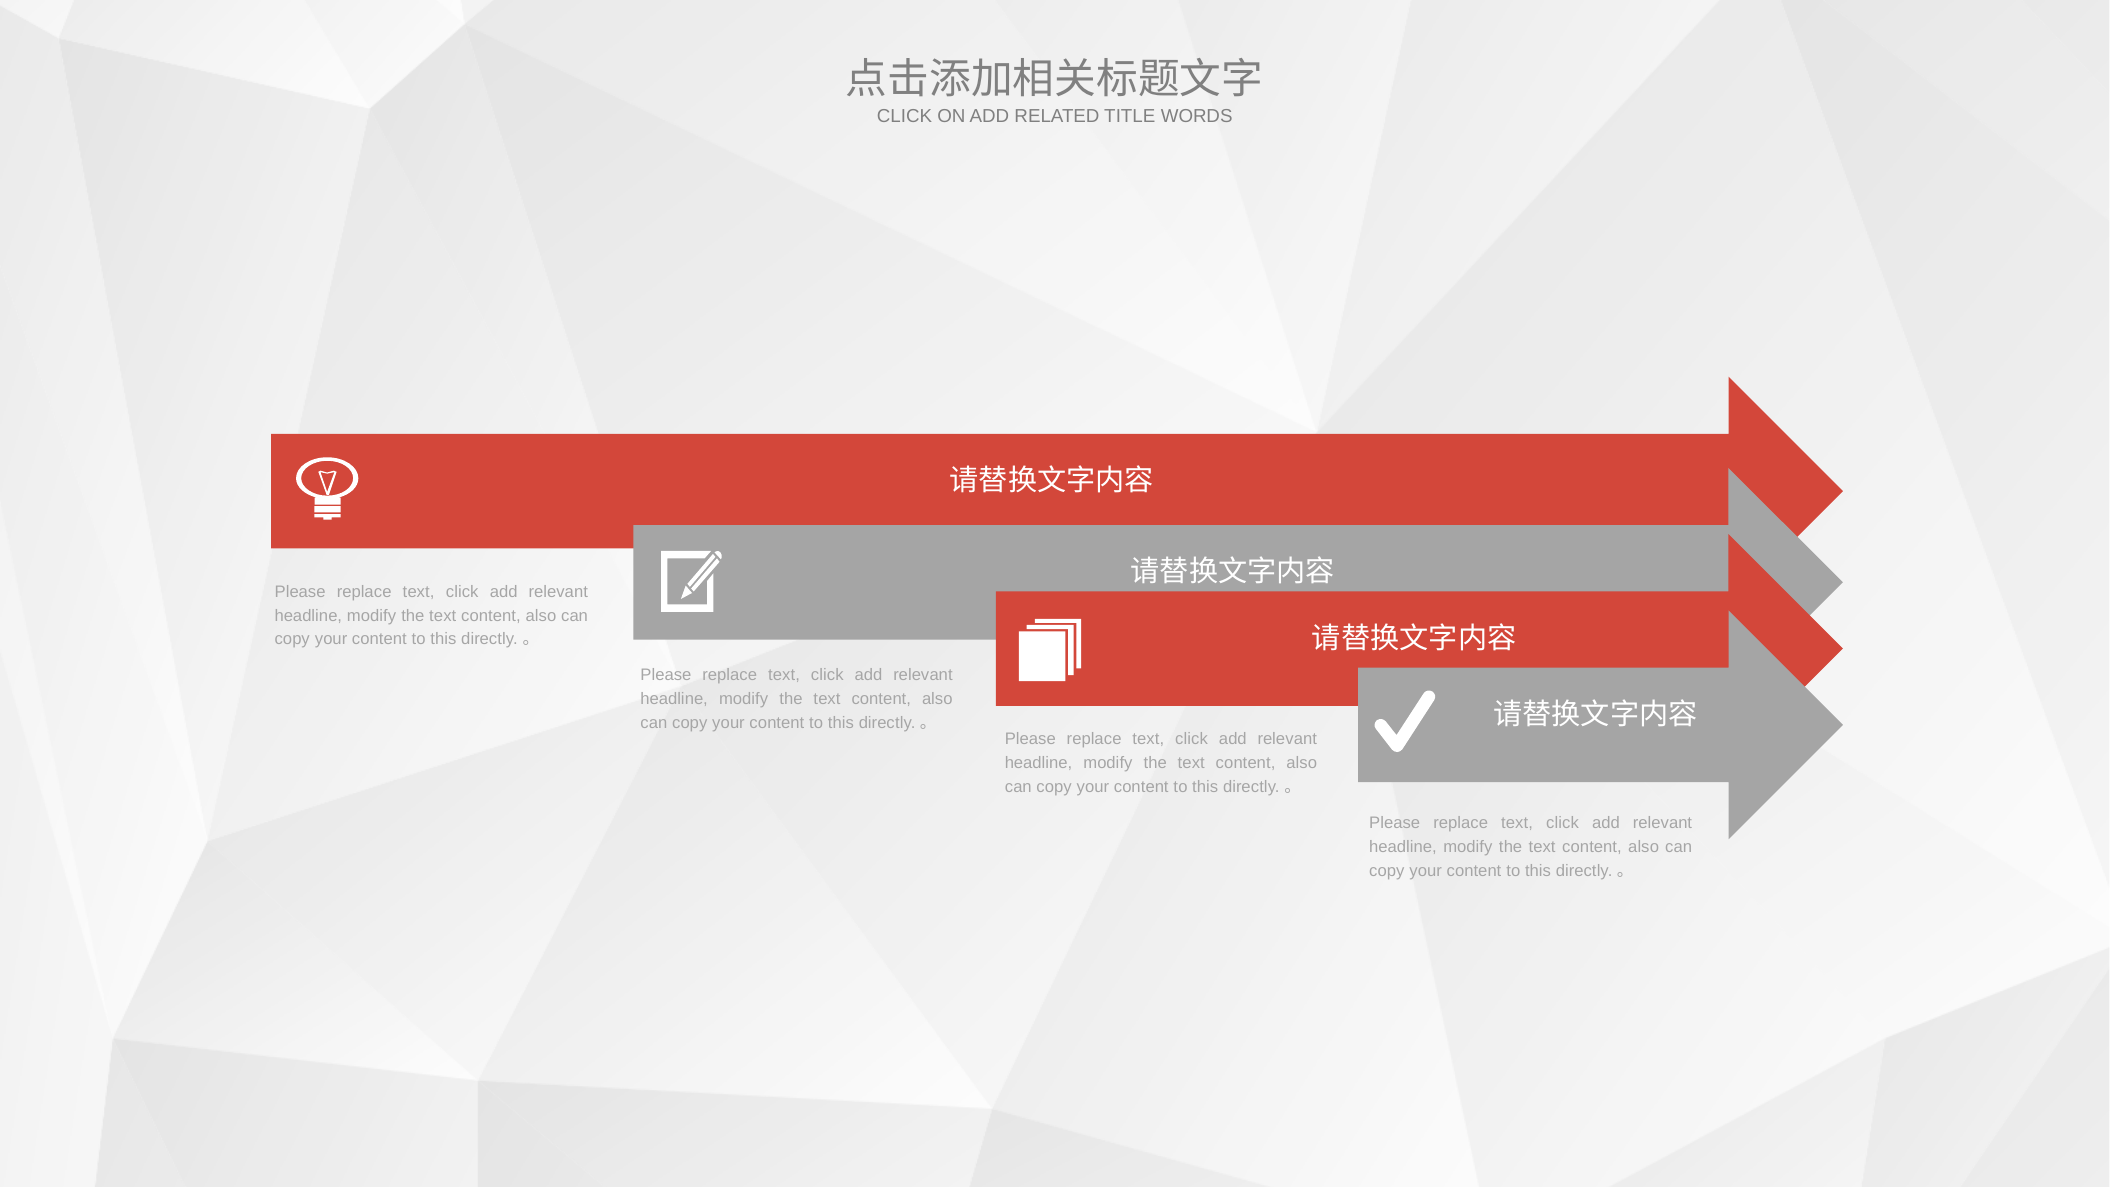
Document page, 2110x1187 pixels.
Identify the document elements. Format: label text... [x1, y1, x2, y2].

text_box 请替换文字内容 [1357, 607, 1845, 842]
text_box [1374, 690, 1436, 753]
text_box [296, 457, 359, 520]
text_box Please replace text, click add relevant headline, modify the text content, also can copy your content to this directly.。 [258, 568, 605, 657]
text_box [661, 549, 724, 612]
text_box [1019, 618, 1082, 682]
text_box 请替换文字内容 [270, 374, 1845, 550]
text_box CLICK ON ADD RELATED TITLE WORDS [852, 95, 1257, 130]
text_box 请替换文字内容 [632, 465, 1845, 641]
text_box Please replace text, click add relevant headline, modify the text content, also can copy your content to this directly.。 [624, 652, 969, 740]
picture [0, 0, 2110, 1187]
text_box Please replace text, click add relevant headline, modify the text content, also can copy your content to this directly.。 [989, 716, 1334, 804]
text_box 点击添加相关标题文字 [803, 44, 1307, 107]
text_box Please replace text, click add relevant headline, modify the text content, also can copy your content to this directly.。 [1353, 800, 1709, 888]
text_box 请替换文字内容 [994, 531, 1845, 707]
